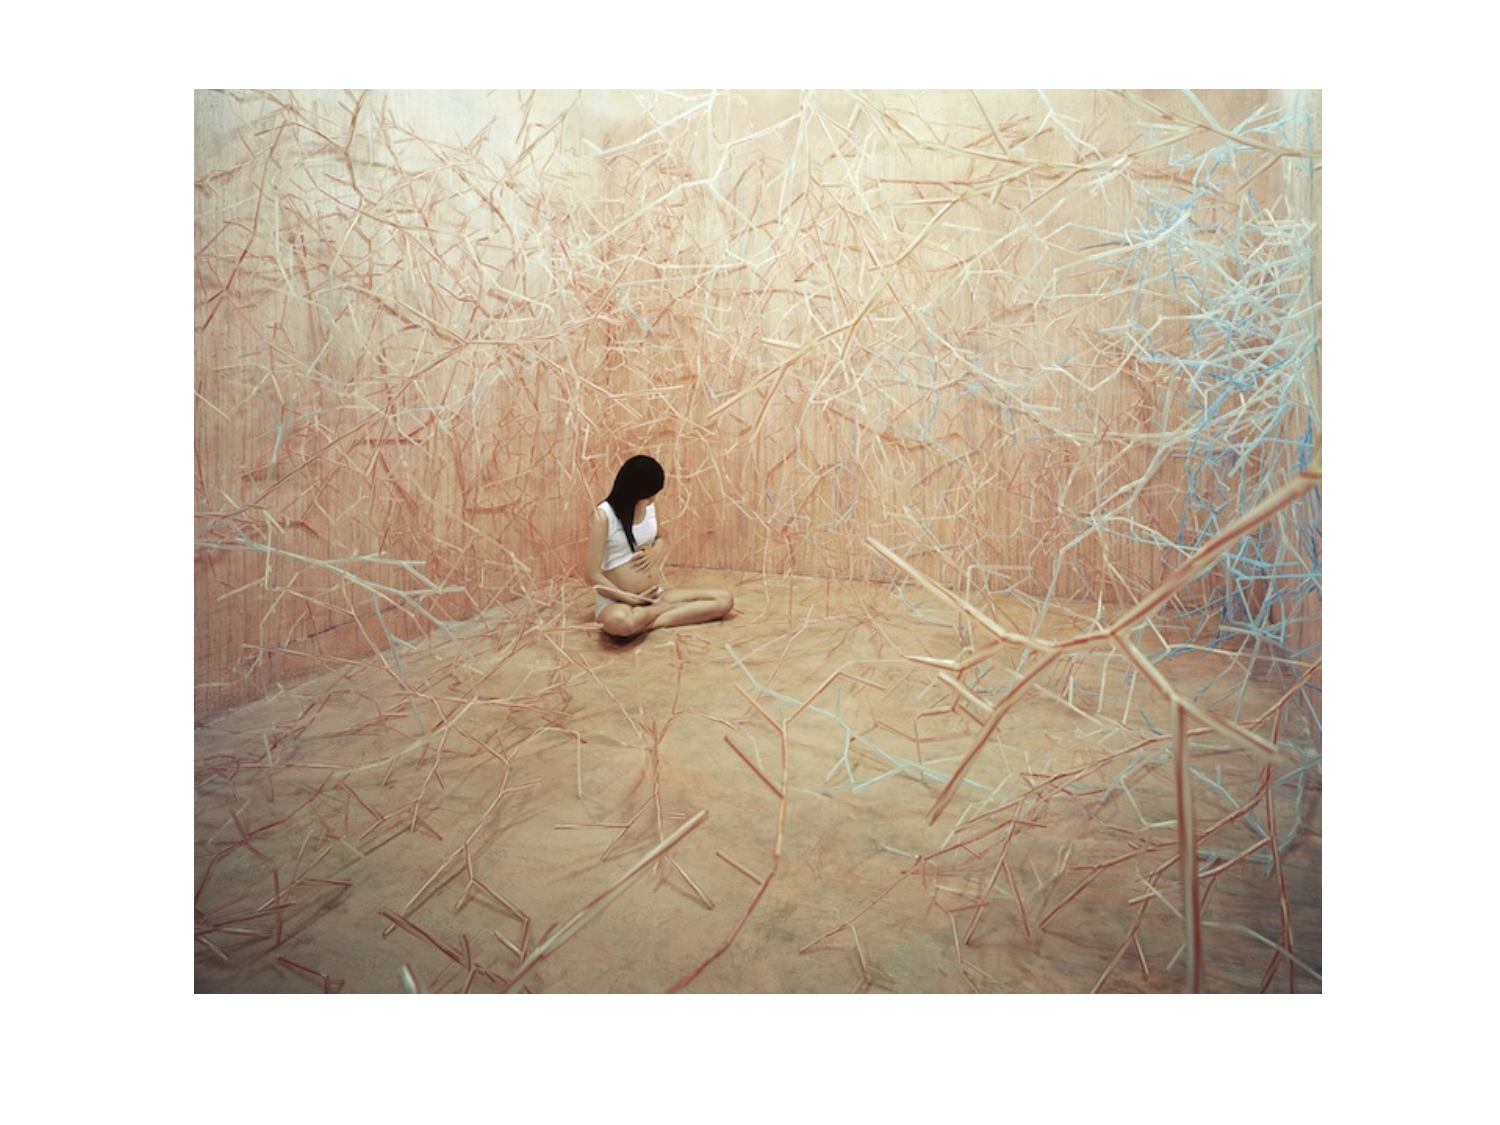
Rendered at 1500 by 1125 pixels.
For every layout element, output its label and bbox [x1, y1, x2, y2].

picture [194, 89, 1322, 994]
